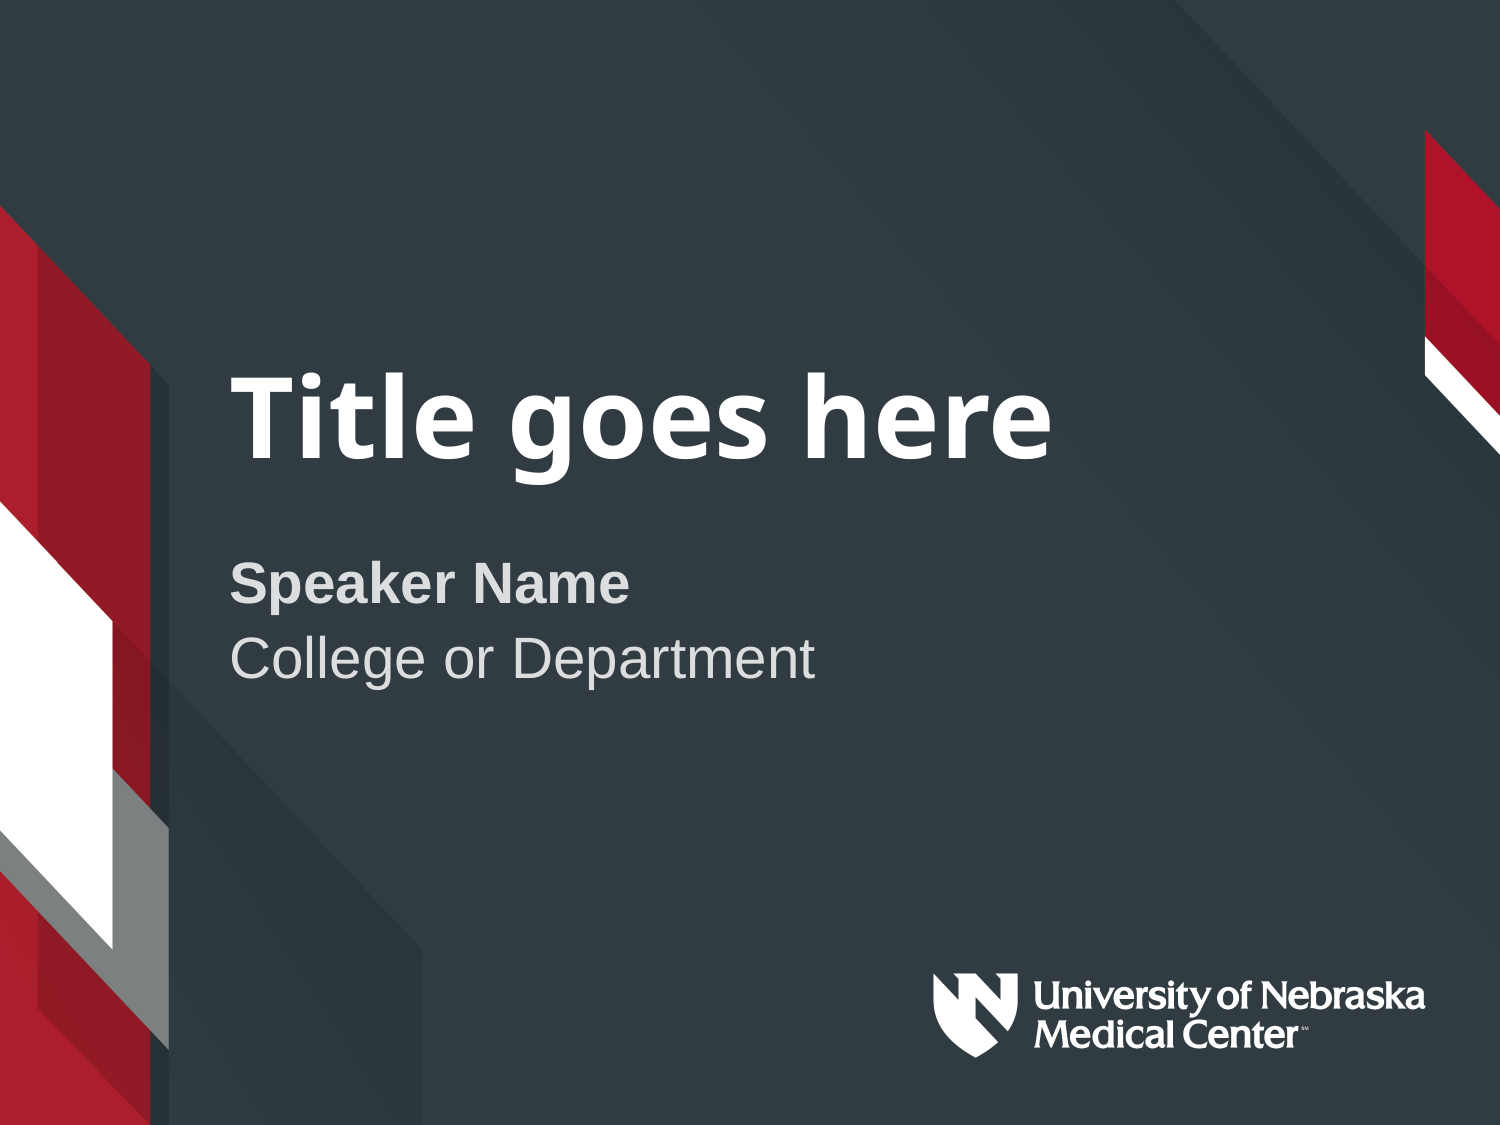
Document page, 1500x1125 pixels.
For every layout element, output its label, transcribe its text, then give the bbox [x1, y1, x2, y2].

subtitle Speaker Name College or Department [214, 546, 1378, 829]
title Title goes here [214, 172, 1378, 481]
picture [0, 0, 1500, 1125]
